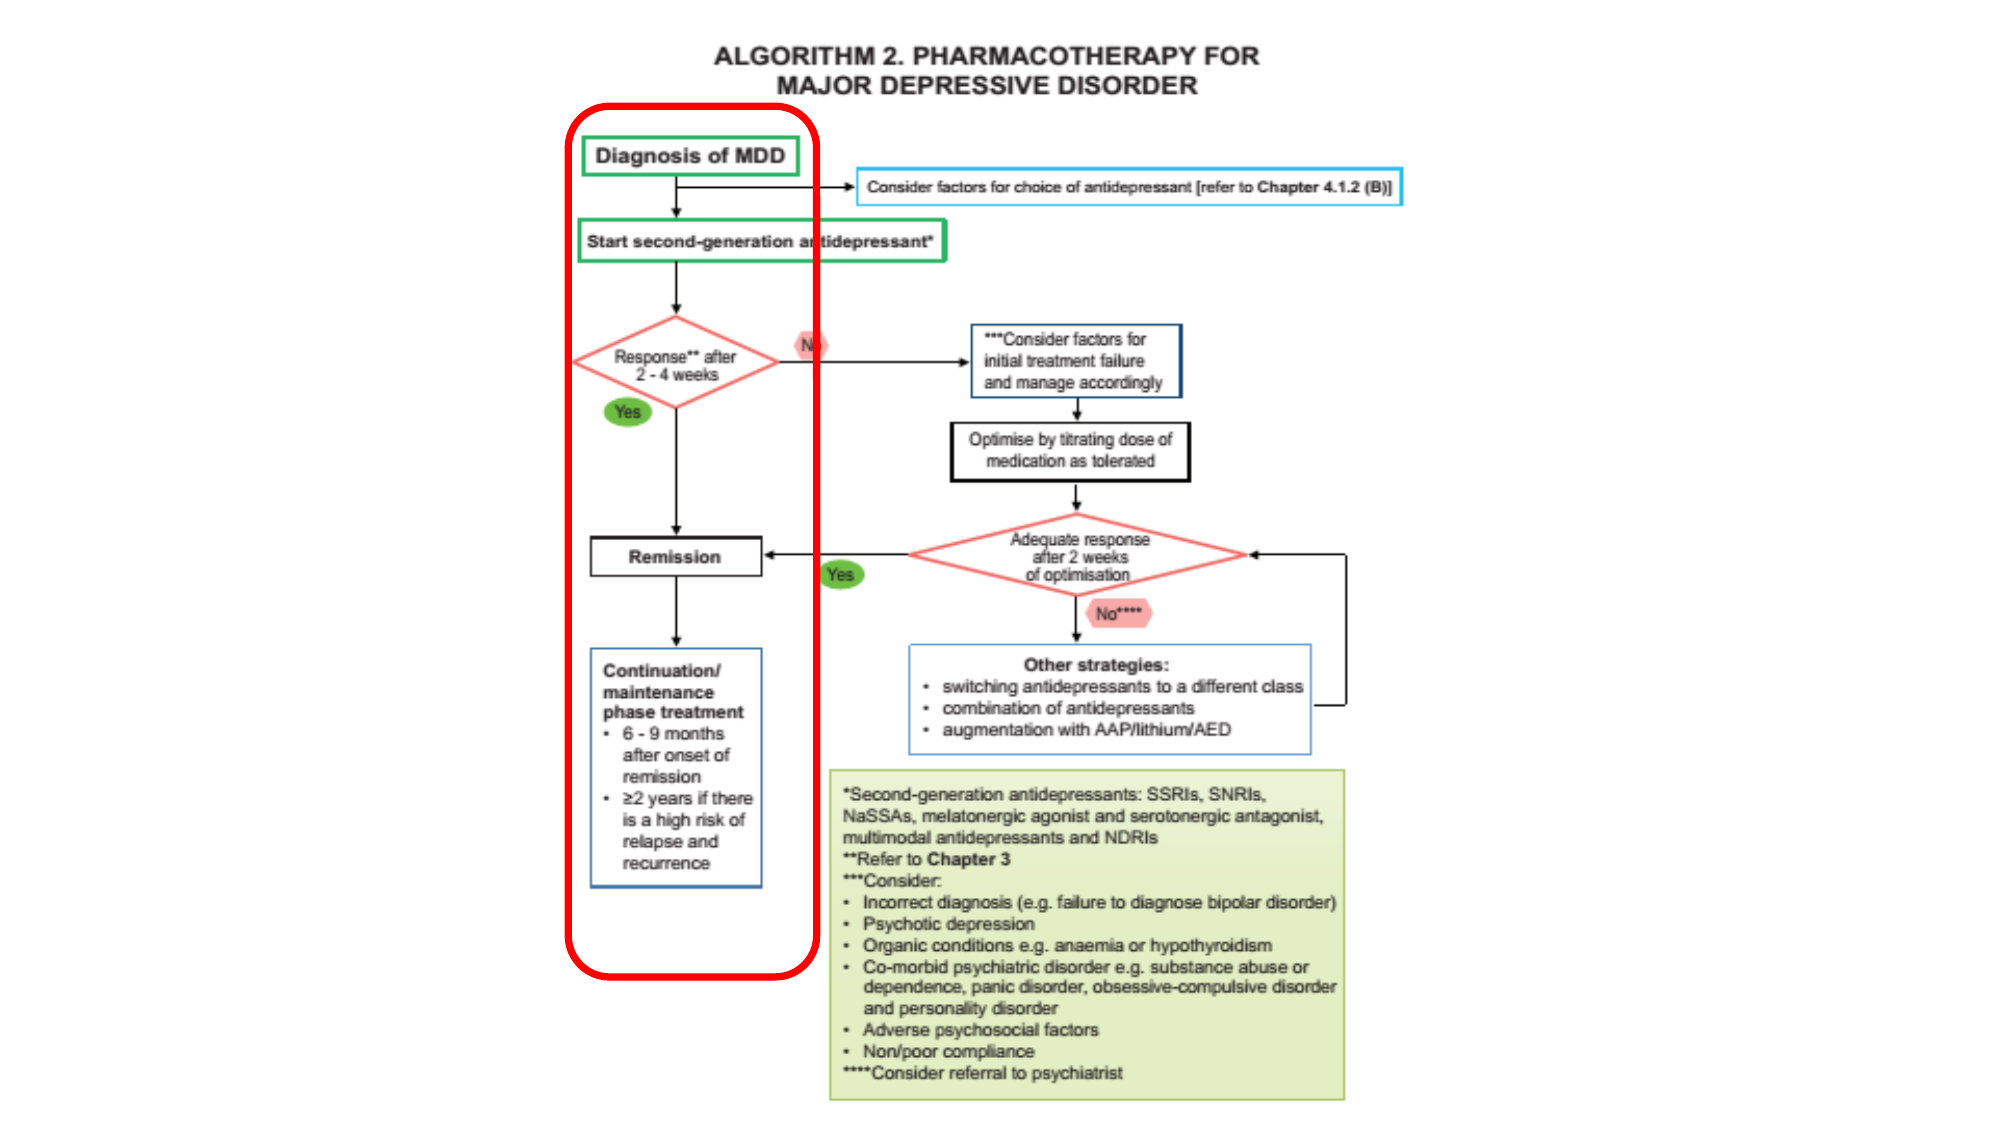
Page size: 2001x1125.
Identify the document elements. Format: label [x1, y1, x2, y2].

list [553, 28, 1429, 1109]
